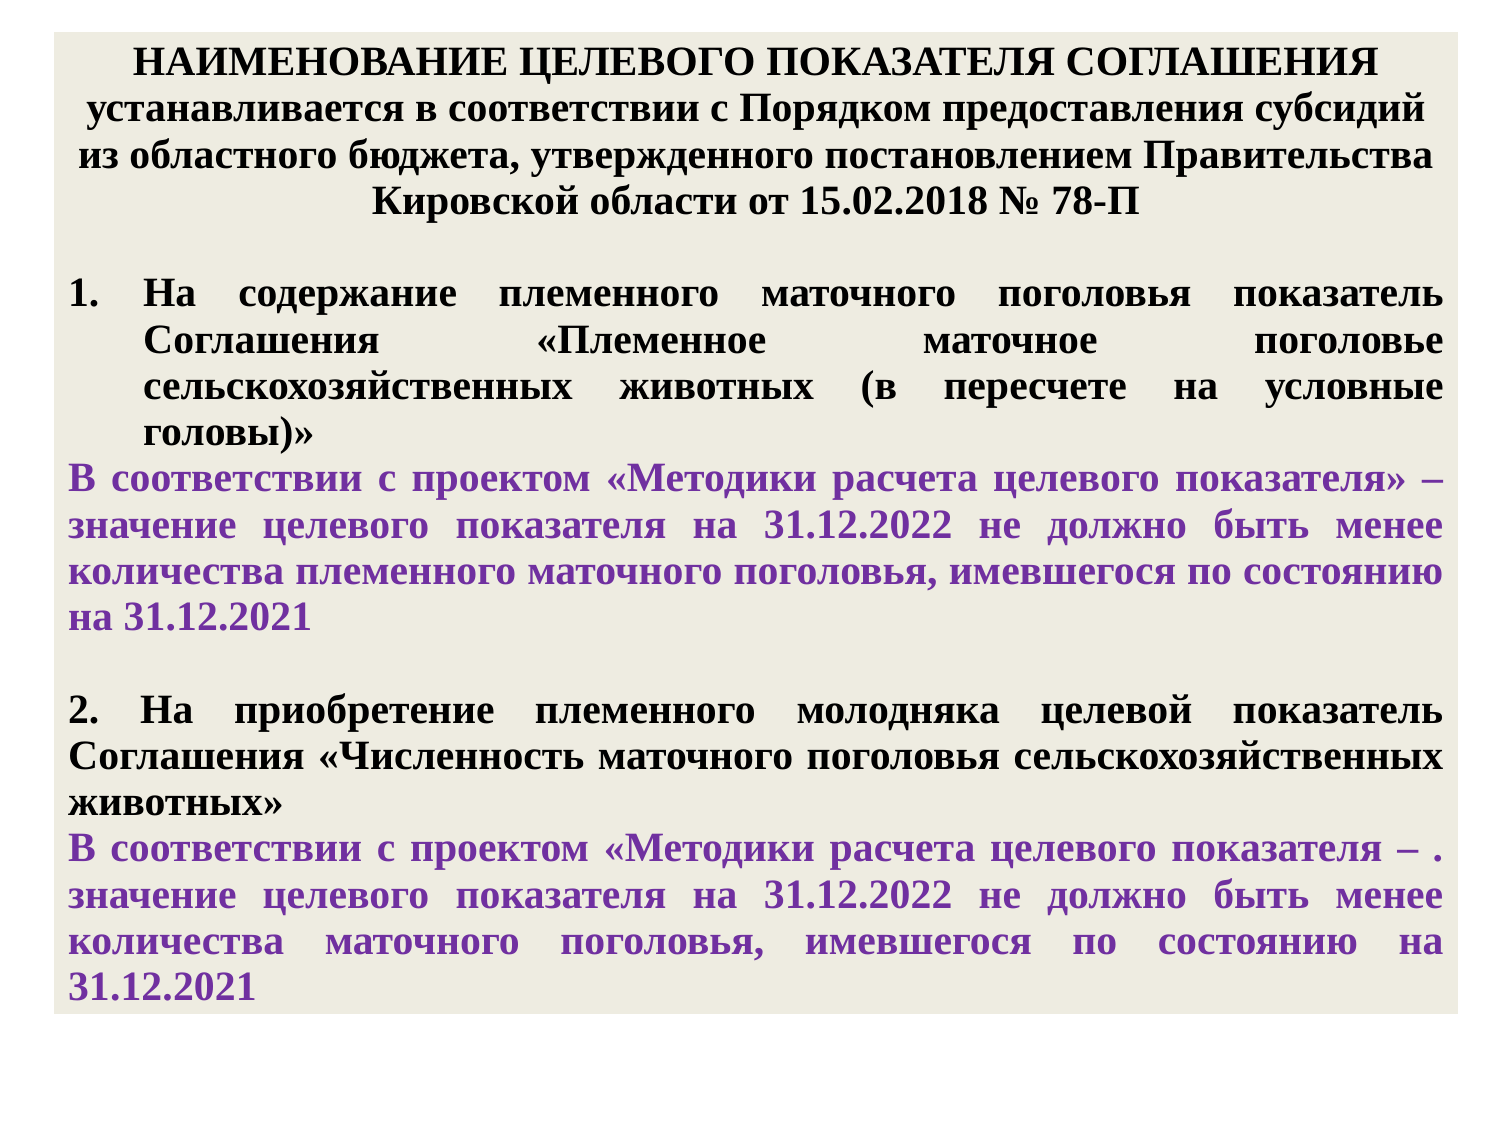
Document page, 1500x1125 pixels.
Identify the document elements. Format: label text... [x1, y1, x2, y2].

table_header НАИМЕНОВАНИЕ ЦЕЛЕВОГО ПОКАЗАТЕЛЯ СОГЛАШЕНИЯ устанавливается в соответствии с Порядком предоставления субсидий из областного бюджета, утвержденного постановлением Правительства Кировской области от 15.02.2018 № 78-П На содержание племенного маточного поголовья показатель Соглашения «Племенное маточное поголовье сельскохозяйственных животных (в пересчете на условные головы)» В соответствии с проектом «Методики расчета целевого показателя» – значение целевого показателя на 31.12.2022 не должно быть менее количества племенного маточного поголовья, имевшегося по состоянию на 31.12.2021 2. На приобретение племенного молодняка целевой показатель Соглашения «Численность маточного поголовья сельскохозяйственных животных» В соответствии с проектом «Методики расчета целевого показателя – . значение целевого показателя на 31.12.2022 не должно быть менее количества маточного поголовья, имевшегося по состоянию на 31.12.2021 [54, 32, 1458, 1014]
